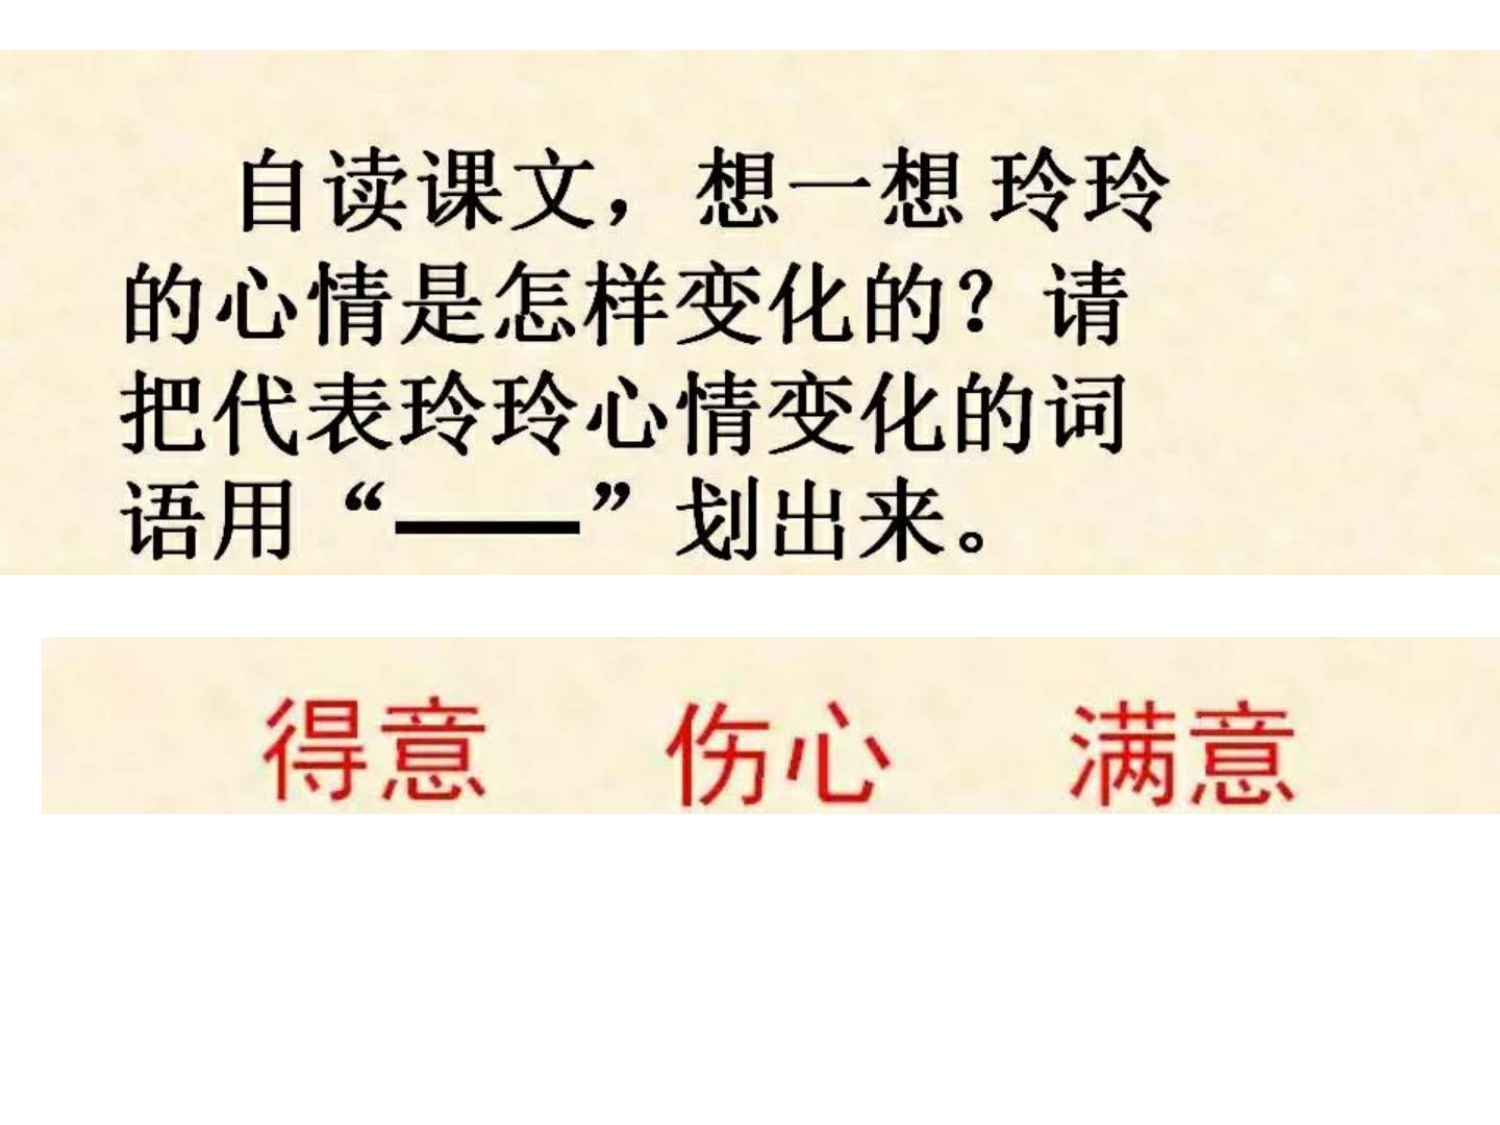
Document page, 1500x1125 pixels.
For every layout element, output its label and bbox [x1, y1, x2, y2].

picture [40, 637, 1500, 814]
picture [0, 49, 1500, 576]
